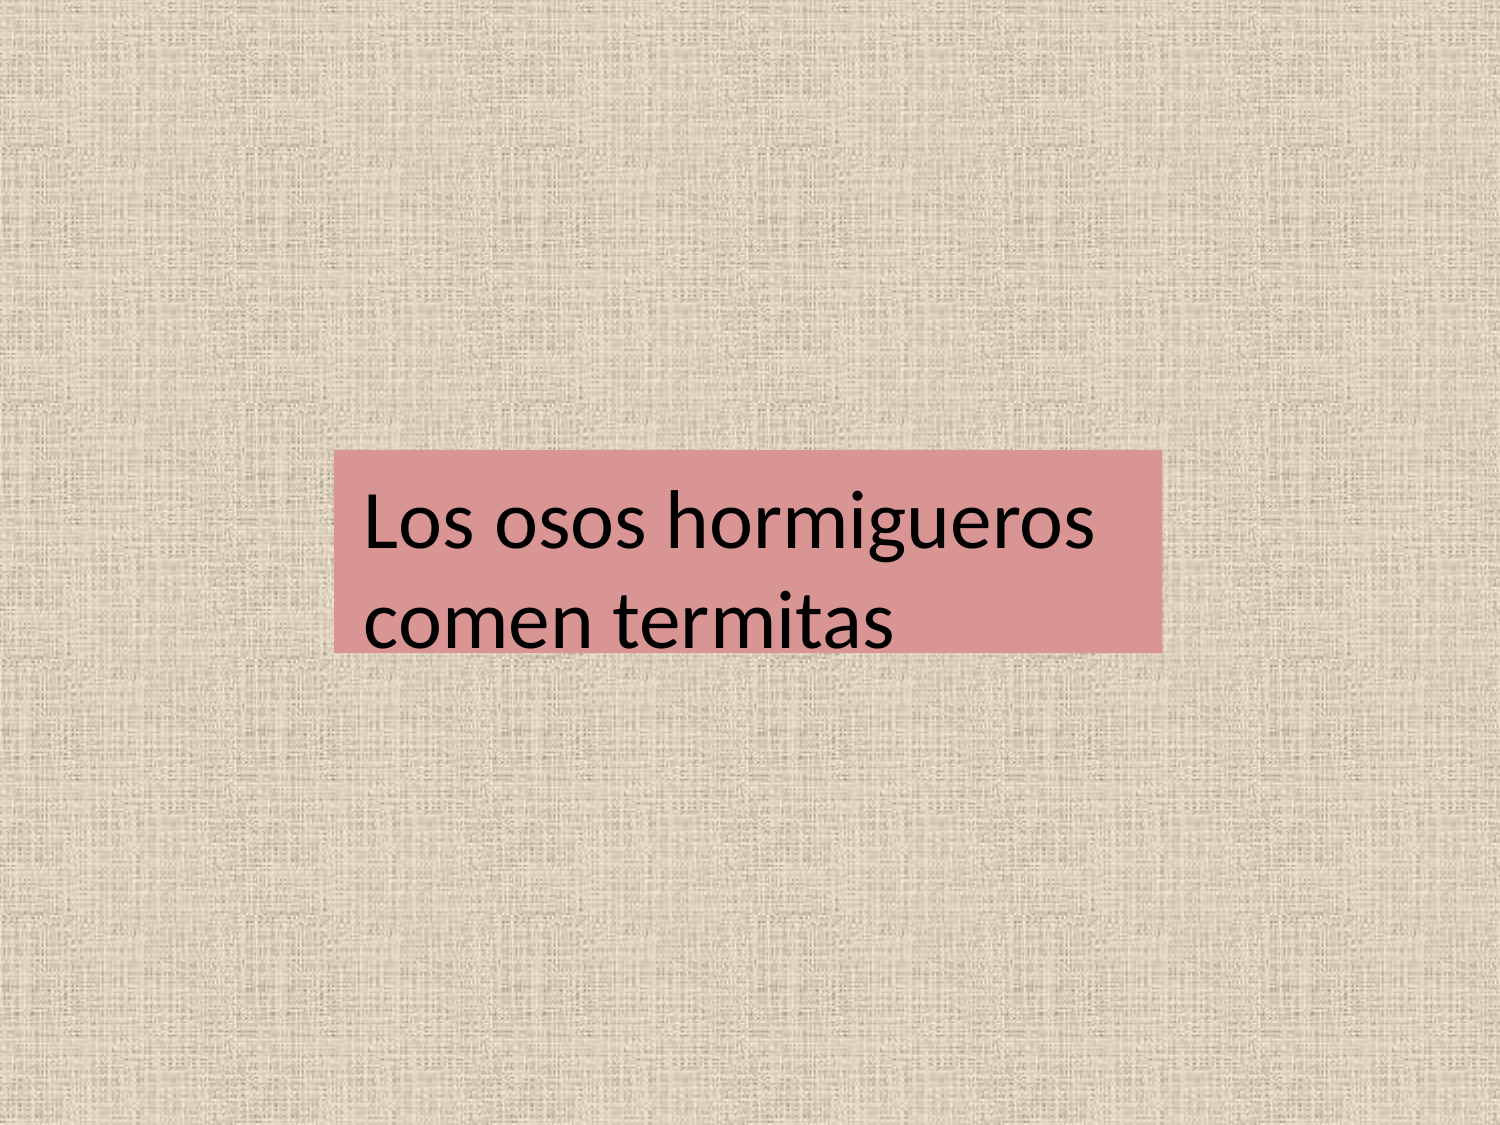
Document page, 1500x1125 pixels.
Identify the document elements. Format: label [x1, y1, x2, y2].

text_box [333, 449, 1163, 654]
picture [0, 0, 1500, 1125]
